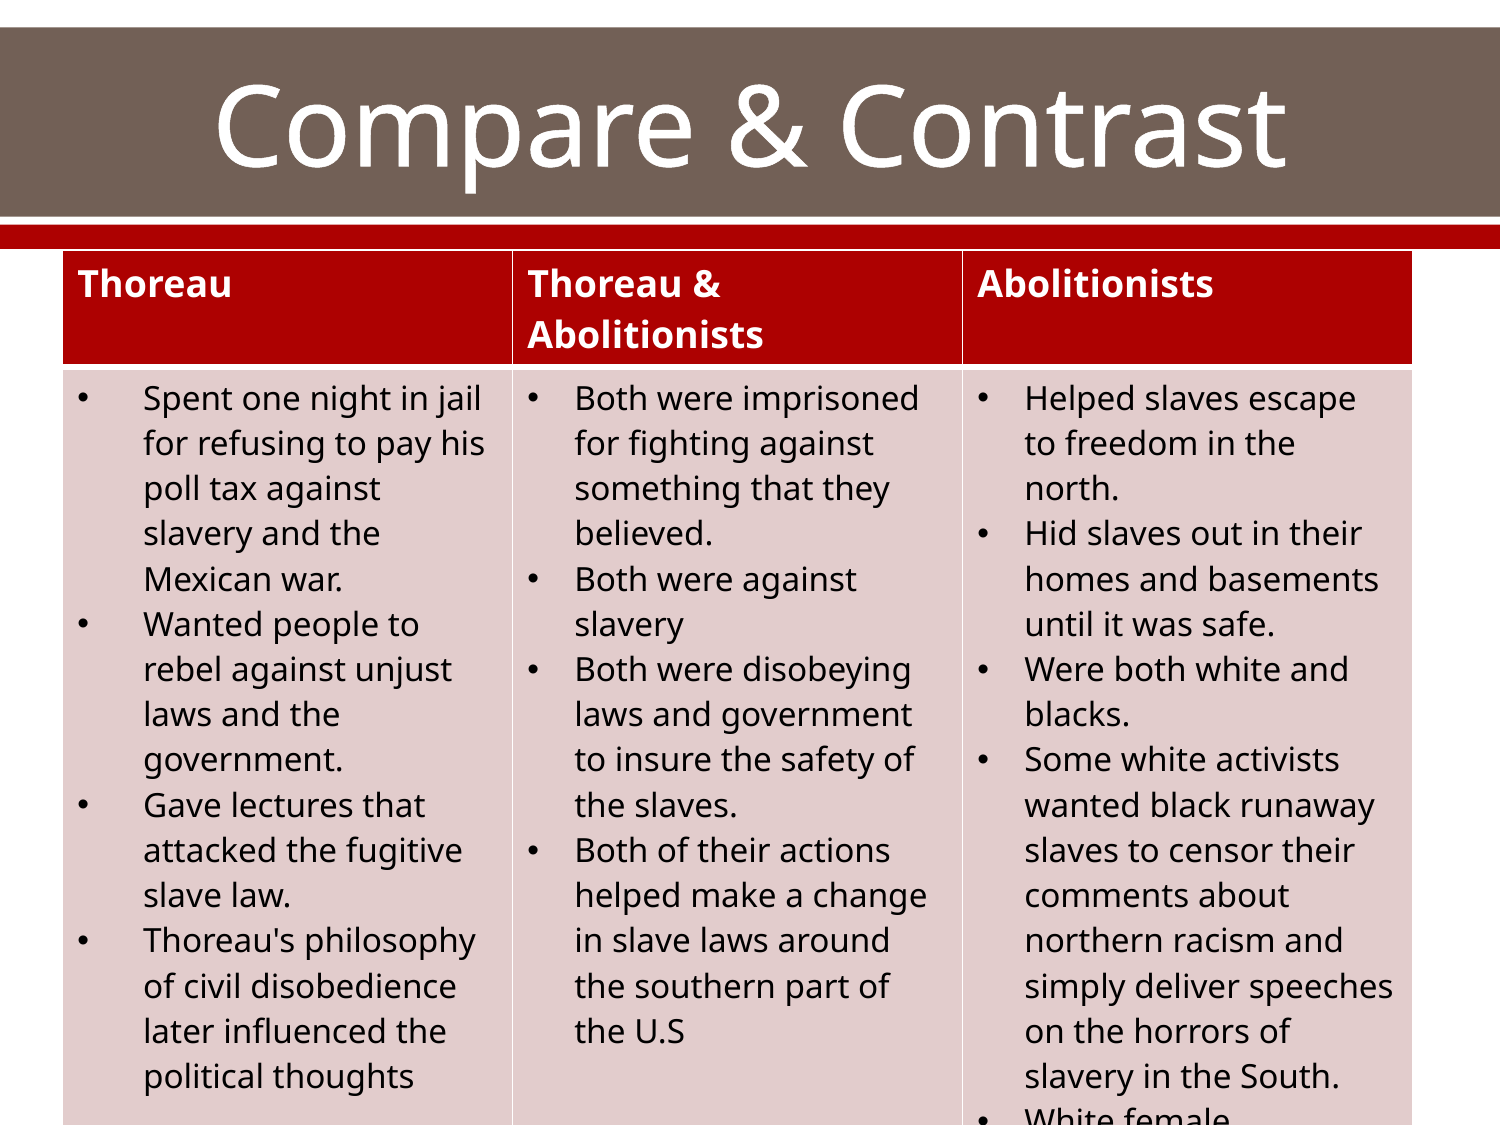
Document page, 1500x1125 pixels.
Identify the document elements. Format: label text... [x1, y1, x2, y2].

table_cell Spent one night in jail for refusing to pay his poll tax against slavery and the Mexican war. Wanted people to rebel against unjust laws and the government. Gave lectures that attacked the fugitive slave law. Thoreau's philosophy of civil disobedience later influenced the political thoughts [63, 370, 512, 1125]
table_cell Both were imprisoned for fighting against something that they believed. Both were against slavery Both were disobeying laws and government to insure the safety of the slaves. Both of their actions helped make a change in slave laws around the southern part of the U.S [513, 370, 962, 1125]
table_header Abolitionists [963, 251, 1412, 364]
table_cell Helped slaves escape to freedom in the north. Hid slaves out in their homes and basements until it was safe. Were both white and blacks. Some white activists wanted black runaway slaves to censor their comments about northern racism and simply deliver speeches on the horrors of slavery in the South. White female abolitionists occasionally wrote speeches that they attributed to black female abolitionists, [963, 370, 1412, 1125]
table_header Thoreau [63, 251, 512, 364]
title Compare & Contrast [75, 29, 1425, 213]
table_header Thoreau & Abolitionists [513, 251, 962, 364]
